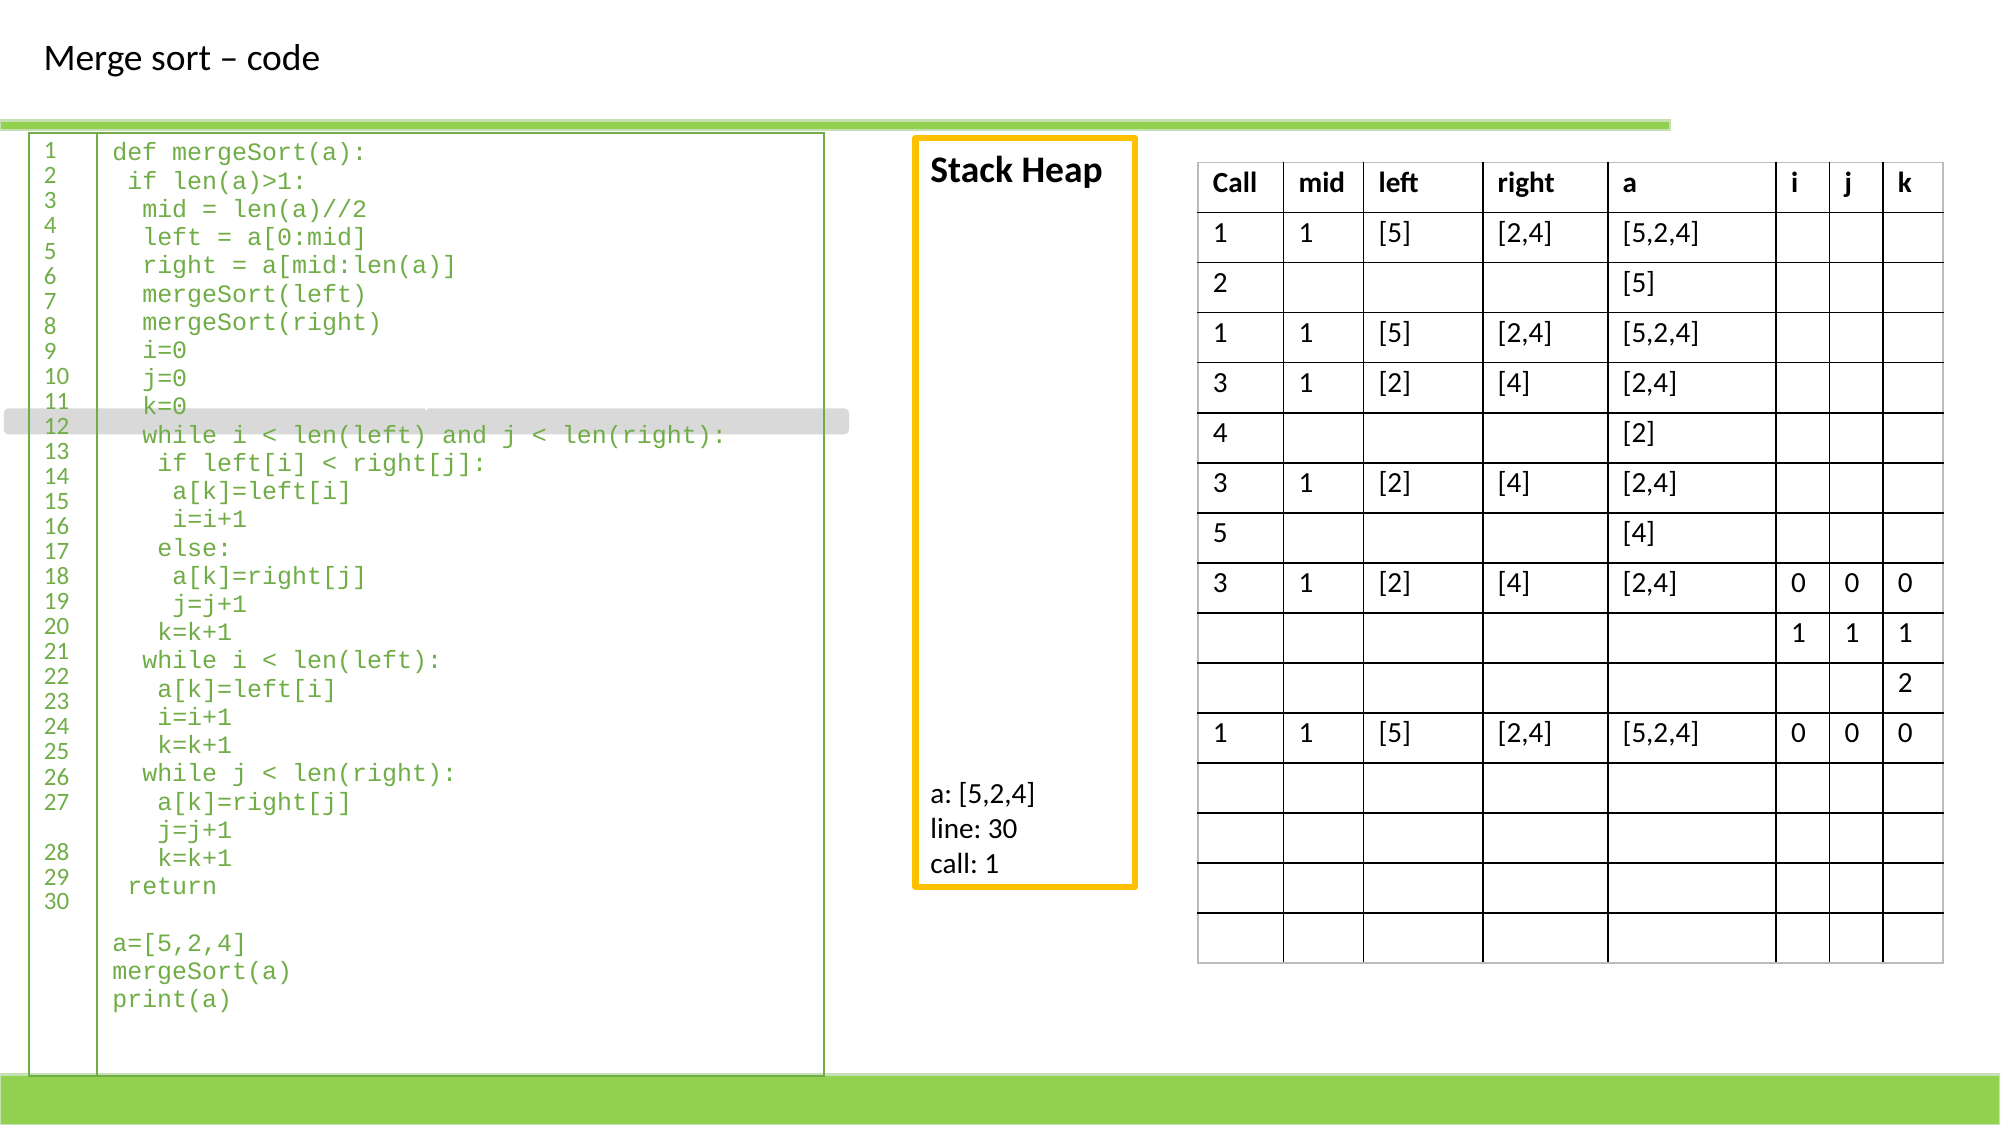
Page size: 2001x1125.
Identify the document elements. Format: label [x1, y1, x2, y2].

table_cell [1884, 714, 1942, 762]
table_header [1830, 163, 1882, 212]
table_cell [1609, 614, 1775, 662]
table_cell [1199, 764, 1283, 812]
table_cell [1609, 564, 1775, 612]
table_cell [1884, 814, 1942, 862]
table_cell [1777, 363, 1829, 412]
table_cell [1284, 864, 1363, 912]
table_cell [1609, 414, 1775, 462]
table_cell [1884, 213, 1942, 262]
table_cell [1884, 664, 1942, 712]
table_cell [1884, 464, 1942, 512]
table_cell [1884, 614, 1942, 662]
text_box [3, 408, 28, 435]
table_cell [1284, 213, 1363, 262]
table_cell [1199, 514, 1283, 562]
table_cell [1284, 313, 1363, 362]
table_cell [1484, 614, 1607, 662]
table_cell [1609, 363, 1775, 412]
table_cell [1284, 764, 1363, 812]
table_cell [1199, 914, 1283, 962]
table_cell [1199, 414, 1283, 462]
table_cell [1484, 764, 1607, 812]
table_cell [1484, 814, 1607, 862]
table_cell [1364, 814, 1482, 862]
table_cell [1884, 864, 1942, 912]
table_cell [1364, 914, 1482, 962]
table_cell [1284, 363, 1363, 412]
table_cell [1830, 414, 1882, 462]
table_cell [1199, 814, 1283, 862]
table_header [1609, 163, 1775, 212]
table_cell [1484, 263, 1607, 312]
table_cell [1609, 714, 1775, 762]
table_cell [1284, 564, 1363, 612]
table_cell [1284, 414, 1363, 462]
table_cell [1884, 363, 1942, 412]
table_cell [1364, 363, 1482, 412]
table_cell [1484, 714, 1607, 762]
table_cell [1284, 464, 1363, 512]
table_cell [1284, 914, 1363, 962]
table_cell [1777, 764, 1829, 812]
table_header [1484, 163, 1607, 212]
table_cell [1884, 514, 1942, 562]
table_cell [1830, 363, 1882, 412]
table_cell [1884, 263, 1942, 312]
text_box [825, 408, 850, 435]
table_cell [1364, 263, 1482, 312]
table_cell [1284, 514, 1363, 562]
table_cell [1830, 464, 1882, 512]
table_cell [1830, 614, 1882, 662]
table_cell [1364, 614, 1482, 662]
table_cell [1199, 464, 1283, 512]
table_cell [1884, 313, 1942, 362]
table_cell [1830, 263, 1882, 312]
table_header [1777, 163, 1829, 212]
table_cell [1609, 764, 1775, 812]
table_header [1284, 163, 1363, 212]
table_cell [1777, 614, 1829, 662]
table_cell [1199, 363, 1283, 412]
table_cell [1199, 864, 1283, 912]
table_cell [1777, 464, 1829, 512]
table_cell [1777, 814, 1829, 862]
table_cell [1609, 914, 1775, 962]
table_cell [1609, 864, 1775, 912]
table_cell [1609, 213, 1775, 262]
table_cell [1364, 564, 1482, 612]
table_cell [1830, 664, 1882, 712]
table_cell [1364, 864, 1482, 912]
table_cell [1884, 564, 1942, 612]
table_cell [1830, 814, 1882, 862]
table_cell [1364, 714, 1482, 762]
table_cell [1777, 414, 1829, 462]
table_cell [1364, 764, 1482, 812]
table_cell [1364, 213, 1482, 262]
table_header [98, 134, 823, 1075]
table_cell [1609, 263, 1775, 312]
table_header [1364, 163, 1482, 212]
table_cell [1484, 313, 1607, 362]
table_cell [1830, 864, 1882, 912]
table_cell [1484, 363, 1607, 412]
table_cell [1777, 564, 1829, 612]
table_cell [1199, 313, 1283, 362]
table_cell [1484, 864, 1607, 912]
table_cell [1199, 564, 1283, 612]
table_cell [1284, 714, 1363, 762]
table_cell [1199, 614, 1283, 662]
table_header [30, 134, 96, 1075]
table_header [1884, 163, 1942, 212]
table_cell [1364, 664, 1482, 712]
table_cell [1609, 464, 1775, 512]
table_cell [1884, 414, 1942, 462]
table_cell [1484, 213, 1607, 262]
table_cell [1484, 414, 1607, 462]
table_cell [1284, 664, 1363, 712]
table_cell [1777, 514, 1829, 562]
table_cell [1830, 514, 1882, 562]
table_cell [1830, 313, 1882, 362]
table_cell [1609, 514, 1775, 562]
table_cell [1830, 564, 1882, 612]
table_cell [1364, 514, 1482, 562]
table_cell [1777, 213, 1829, 262]
table_cell [1484, 514, 1607, 562]
table_cell [1777, 263, 1829, 312]
table_cell [1884, 764, 1942, 812]
table_cell [1484, 564, 1607, 612]
table_cell [1777, 864, 1829, 912]
table_cell [1609, 814, 1775, 862]
table_cell [1777, 313, 1829, 362]
table_cell [1830, 914, 1882, 962]
table_cell [1777, 914, 1829, 962]
text_box [915, 137, 1135, 888]
table_cell [1364, 464, 1482, 512]
table_cell [1199, 714, 1283, 762]
table_cell [1484, 664, 1607, 712]
table_cell [1364, 313, 1482, 362]
table_cell [1199, 213, 1283, 262]
table_cell [1777, 714, 1829, 762]
table_cell [1284, 614, 1363, 662]
table_cell [1609, 664, 1775, 712]
table_cell [1484, 914, 1607, 962]
table_cell [1777, 664, 1829, 712]
table_cell [1830, 764, 1882, 812]
table_cell [1830, 213, 1882, 262]
table_cell [1609, 313, 1775, 362]
table_cell [1484, 464, 1607, 512]
table_cell [1199, 263, 1283, 312]
table_cell [1284, 263, 1363, 312]
table_cell [1884, 914, 1942, 962]
table_header [1199, 163, 1283, 212]
table_cell [1830, 714, 1882, 762]
table_cell [1284, 814, 1363, 862]
table_cell [1199, 664, 1283, 712]
table_cell [1364, 414, 1482, 462]
text_box [28, 25, 1072, 86]
